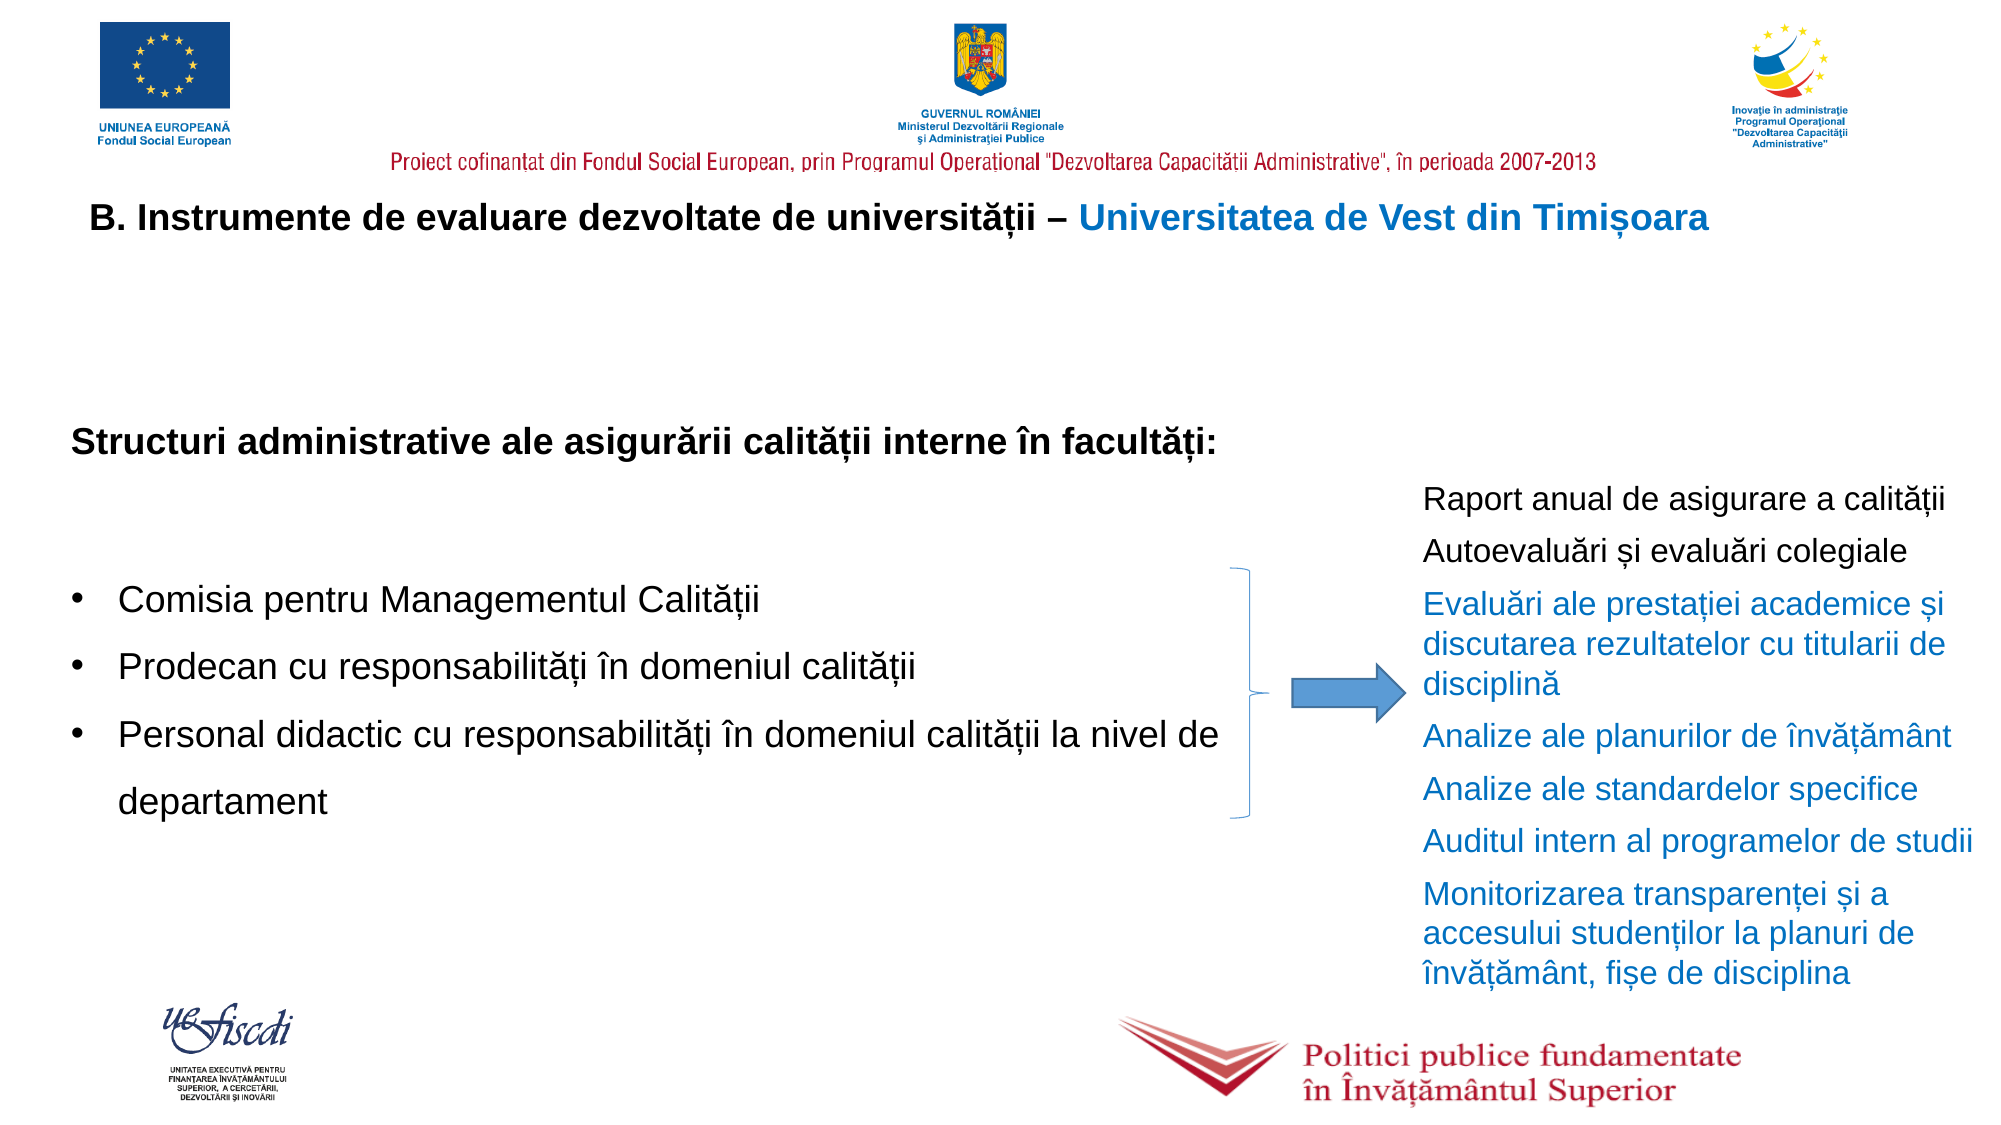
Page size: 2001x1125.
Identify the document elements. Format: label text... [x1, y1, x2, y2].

text_box B. Instrumente de evaluare dezvoltate de universității – Universitatea de Vest din Timișoara [74, 185, 1852, 246]
text_box [1291, 662, 1407, 724]
picture [158, 1001, 303, 1109]
text_box Structuri administrative ale asigurării calității interne în facultăți: Comisia pentru Managementul Calității Prodecan cu responsabilități în domeniul calității Personal didactic cu responsabilități în domeniul calității la nivel de departament [56, 409, 1265, 830]
picture [1103, 1001, 1750, 1109]
text_box Raport anual de asigurare a calității Autoevaluări și evaluări colegiale Evaluări ale prestației academice și discutarea rezultatelor cu titularii de disciplină Analize ale planurilor de învățământ Analize ale standardelor specifice Auditul intern al programelor de studii Monitorizarea transparenței și a accesului studenților la planuri de învățământ, fișe de disciplina [1408, 469, 2000, 999]
picture [1726, 18, 1852, 149]
picture [390, 18, 1597, 173]
text_box [1229, 567, 1270, 819]
picture [91, 18, 234, 149]
